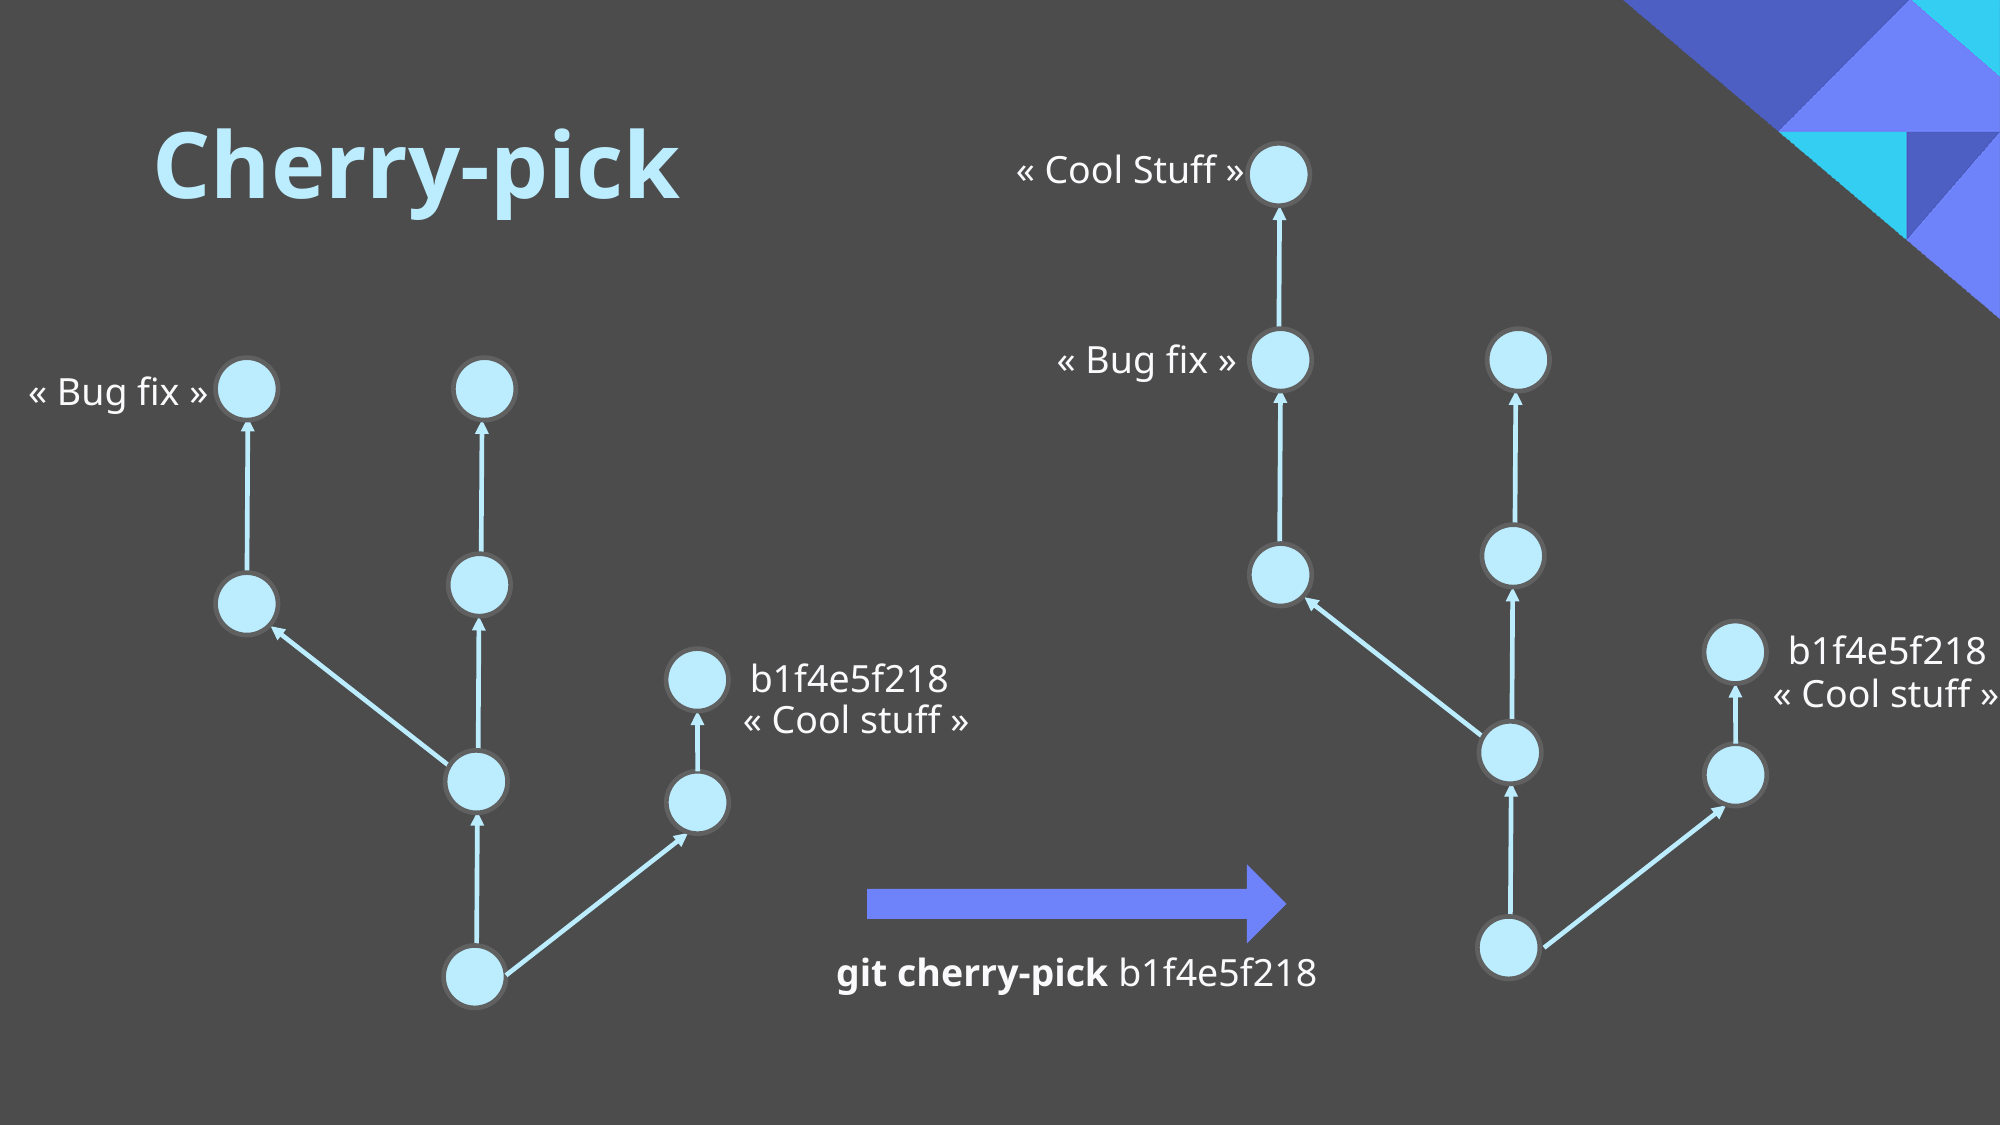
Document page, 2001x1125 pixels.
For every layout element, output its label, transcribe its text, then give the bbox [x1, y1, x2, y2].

picture [1622, 0, 2000, 319]
text_box b1f4e5f218 [1772, 619, 2000, 663]
title Cherry-pick [137, 59, 1863, 278]
text_box b1f4e5f218 [734, 647, 996, 688]
text_box « Bug fix » [13, 360, 211, 421]
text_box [215, 357, 516, 1008]
text_box [1702, 619, 1768, 685]
text_box « Cool stuff » [728, 688, 1022, 749]
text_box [1249, 328, 1550, 979]
text_box [1257, 143, 1311, 207]
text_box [505, 832, 688, 976]
text_box « Bug fix » [1041, 328, 1248, 389]
text_box [866, 887, 1244, 920]
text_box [1544, 805, 1727, 948]
text_box git cherry-pick b1f4e5f218 [738, 941, 1416, 1047]
text_box « Cool stuff » [1758, 663, 2000, 723]
text_box [665, 770, 730, 835]
text_box [1703, 742, 1768, 808]
text_box « Cool Stuff » [1001, 138, 1287, 199]
text_box [664, 647, 730, 713]
